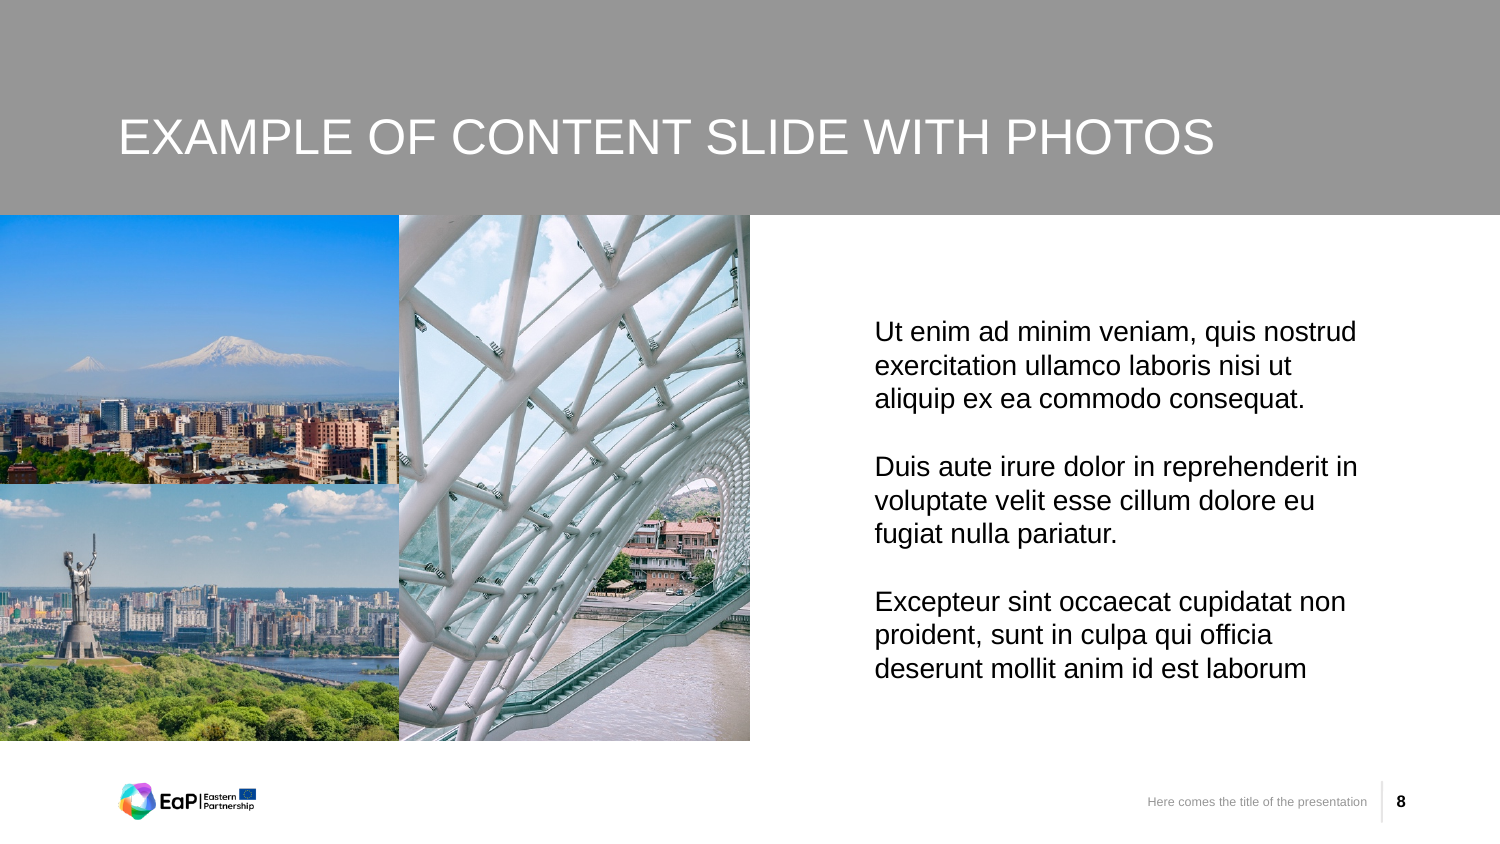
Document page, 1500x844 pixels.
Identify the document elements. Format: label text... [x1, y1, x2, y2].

picture [101, 771, 273, 831]
title Example of content slide with photos [117, 61, 1382, 216]
text_box Ut enim ad minim veniam, quis nostrud exercitation ullamco laboris nisi ut aliquip ex ea commodo consequat. Duis aute irure dolor in reprehenderit in voluptate velit esse cillum dolore eu fugiat nulla pariatur. Excepteur sint occaecat cupidatat non proident, sunt in culpa qui officia deserunt mollit anim id est laborum [874, 256, 1382, 741]
picture [0, 215, 750, 741]
